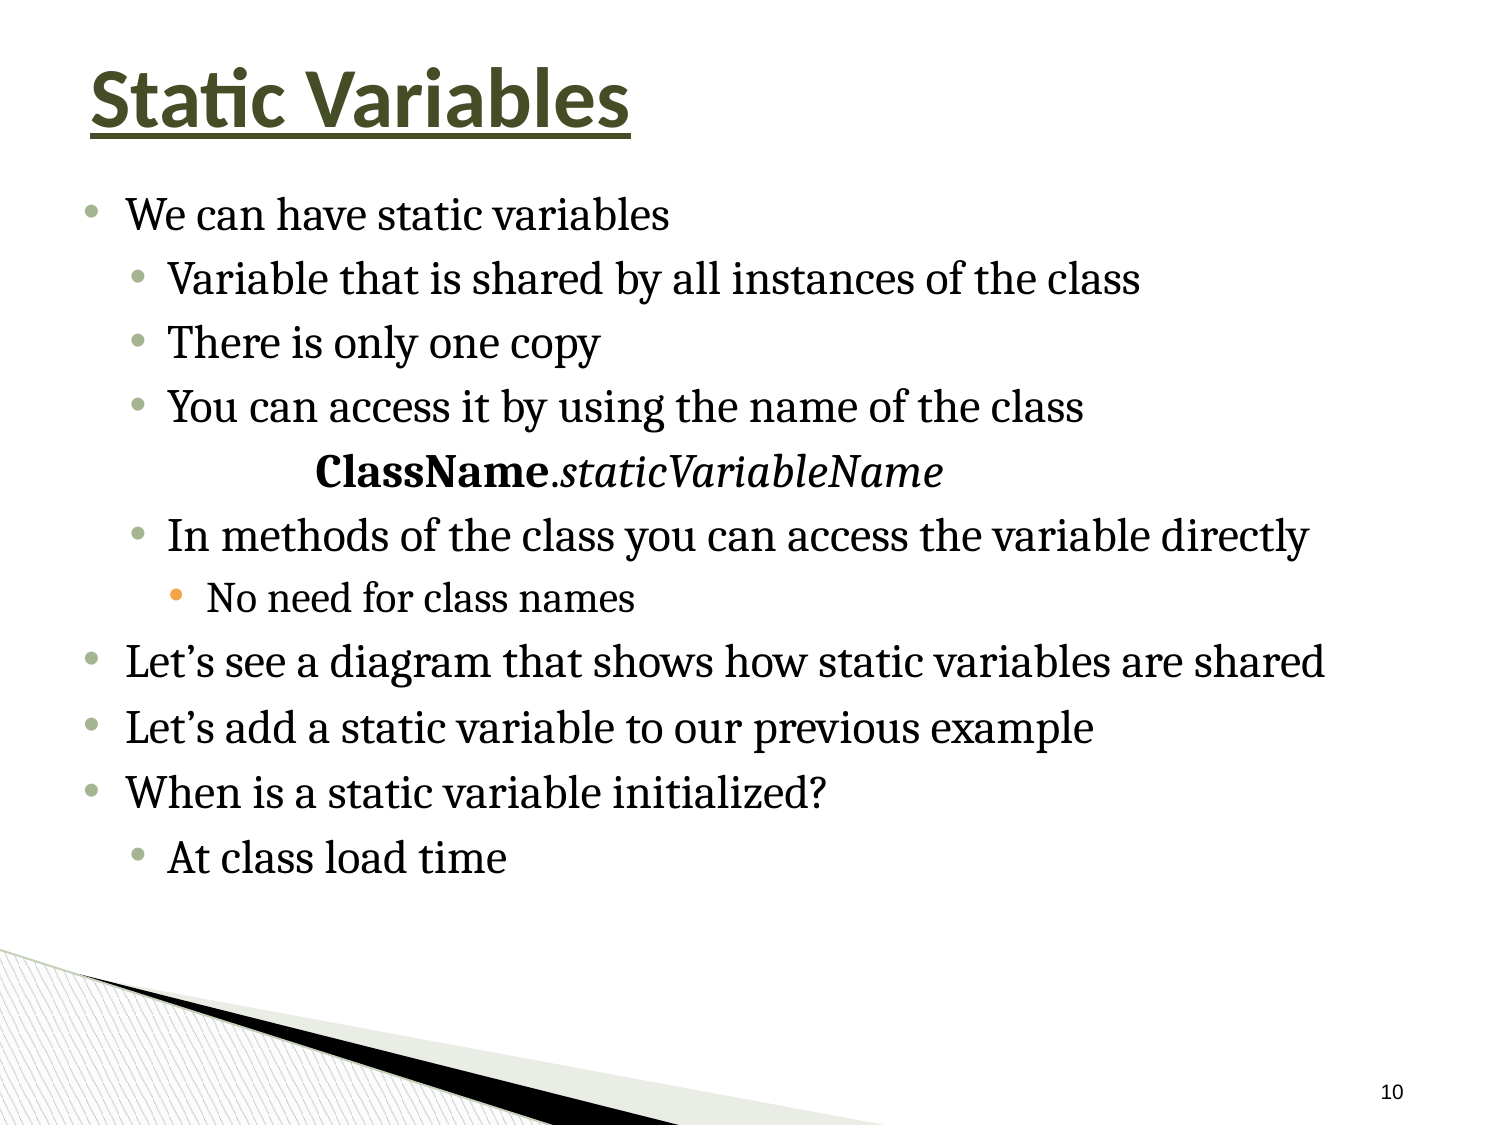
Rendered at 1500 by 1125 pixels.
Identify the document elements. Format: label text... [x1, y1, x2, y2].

title Static Variables [75, 0, 1425, 174]
slide_number ‹#› [1103, 1051, 1419, 1112]
list We can have static variables Variable that is shared by all instances of the class There is only one copy You can access it by using the name of the class ClassName.staticVariableName In methods of the class you can access the variable directly No need for class names Let’s see a diagram that shows how static variables are shared Let’s add a static variable to our previous example When is a static variable initialized? At class load time [50, 174, 1463, 975]
